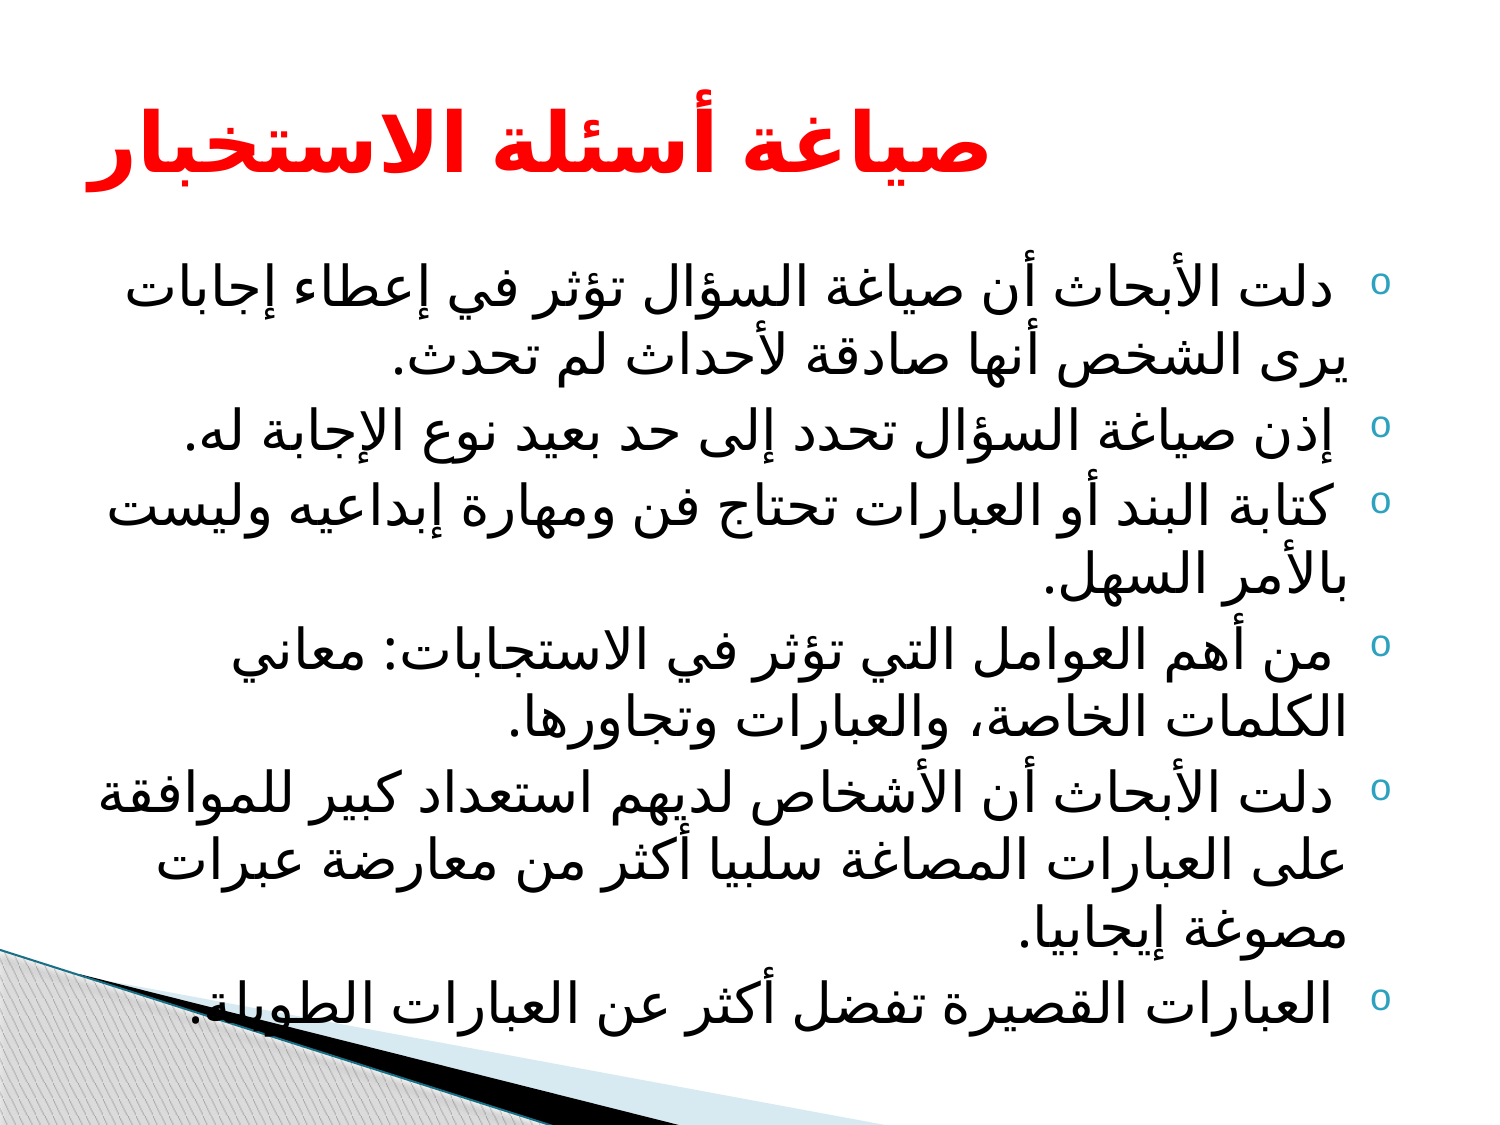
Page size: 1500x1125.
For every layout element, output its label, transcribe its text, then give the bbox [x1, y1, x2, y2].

list دلت الأبحاث أن صياغة السؤال تؤثر في إعطاء إجابات يرى الشخص أنها صادقة لأحداث لم تحدث. إذن صياغة السؤال تحدد إلى حد بعيد نوع الإجابة له. كتابة البند أو العبارات تحتاج فن ومهارة إبداعيه وليست بالأمر السهل. من أهم العوامل التي تؤثر في الاستجابات: معاني الكلمات الخاصة، والعبارات وتجاورها. دلت الأبحاث أن الأشخاص لديهم استعداد كبير للموافقة على العبارات المصاغة سلبيا أكثر من معارضة عبرات مصوغة إيجابيا. العبارات القصيرة تفضل أكثر عن العبارات الطويلة. [75, 243, 1425, 986]
title صياغة أسئلة الاستخبار [75, 45, 1425, 233]
